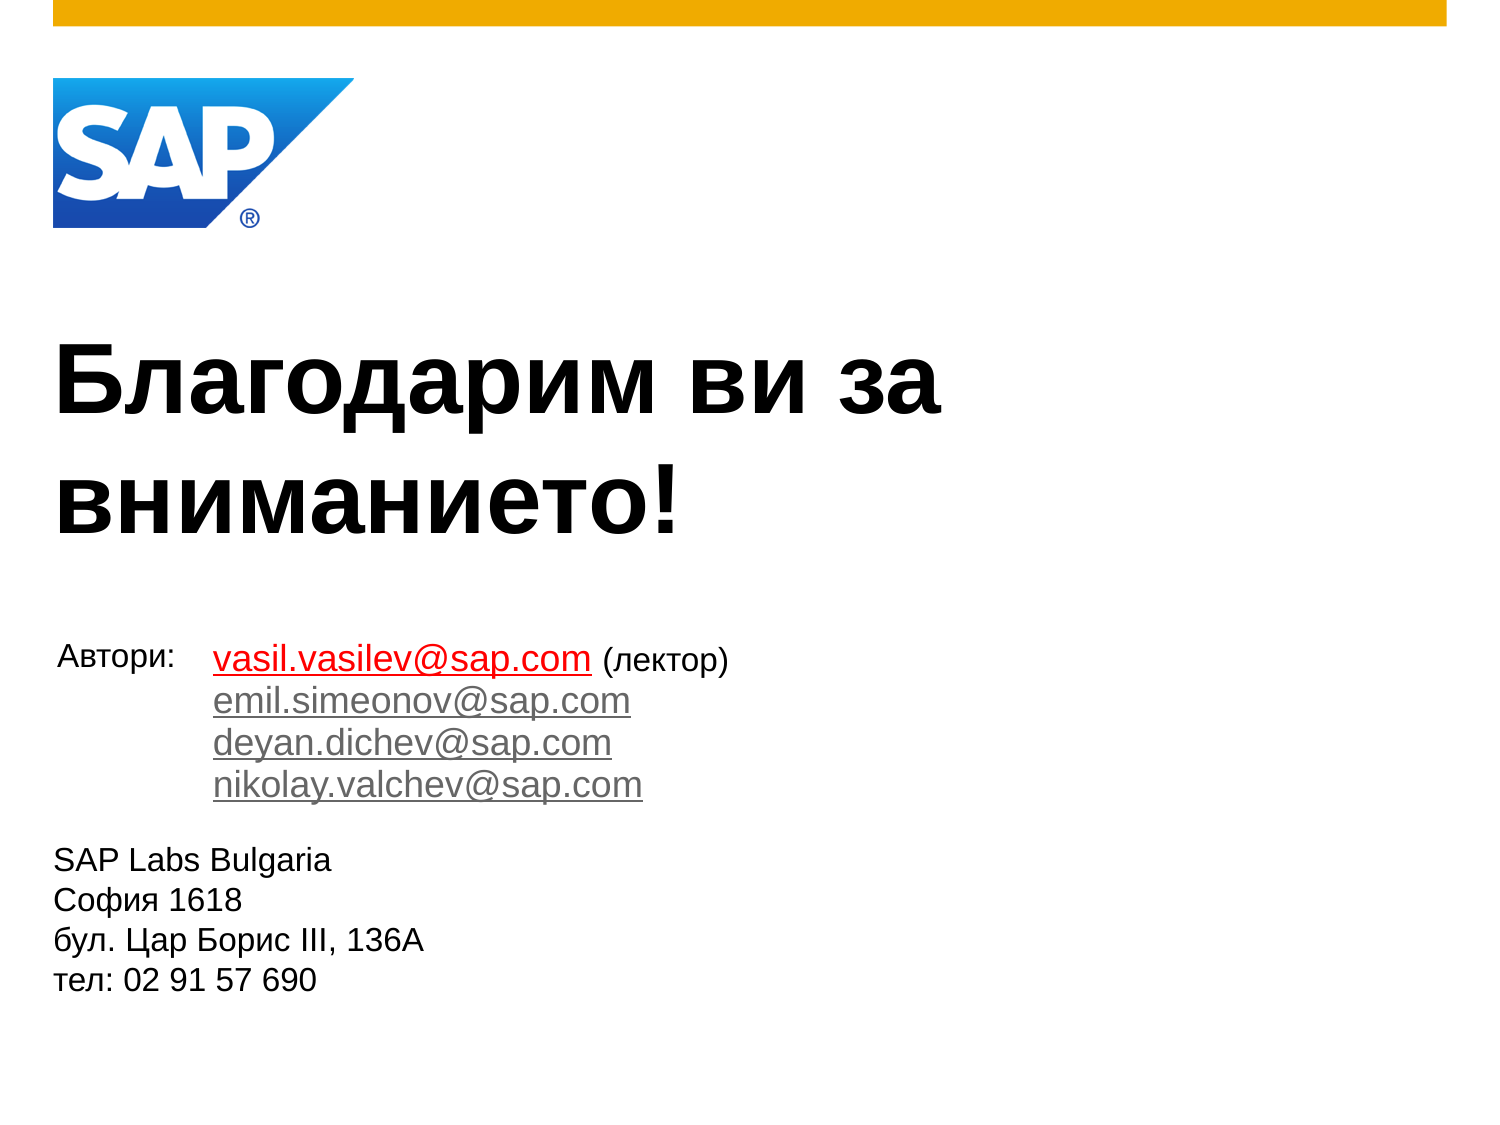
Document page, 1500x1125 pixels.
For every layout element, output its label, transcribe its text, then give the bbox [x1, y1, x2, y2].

picture [53, 78, 354, 228]
list SAP Labs Bulgaria София 1618 бул. Цар Борис III, 136А тел: 02 91 57 690 [53, 666, 1447, 998]
table_header Автори: [42, 630, 198, 813]
title Благодарим ви за вниманието! [53, 313, 1447, 435]
table_header vasil.vasilev@sap.com (лектор) emil.simeonov@sap.com deyan.dichev@sap.com nikolay.valchev@sap.com [198, 630, 986, 813]
